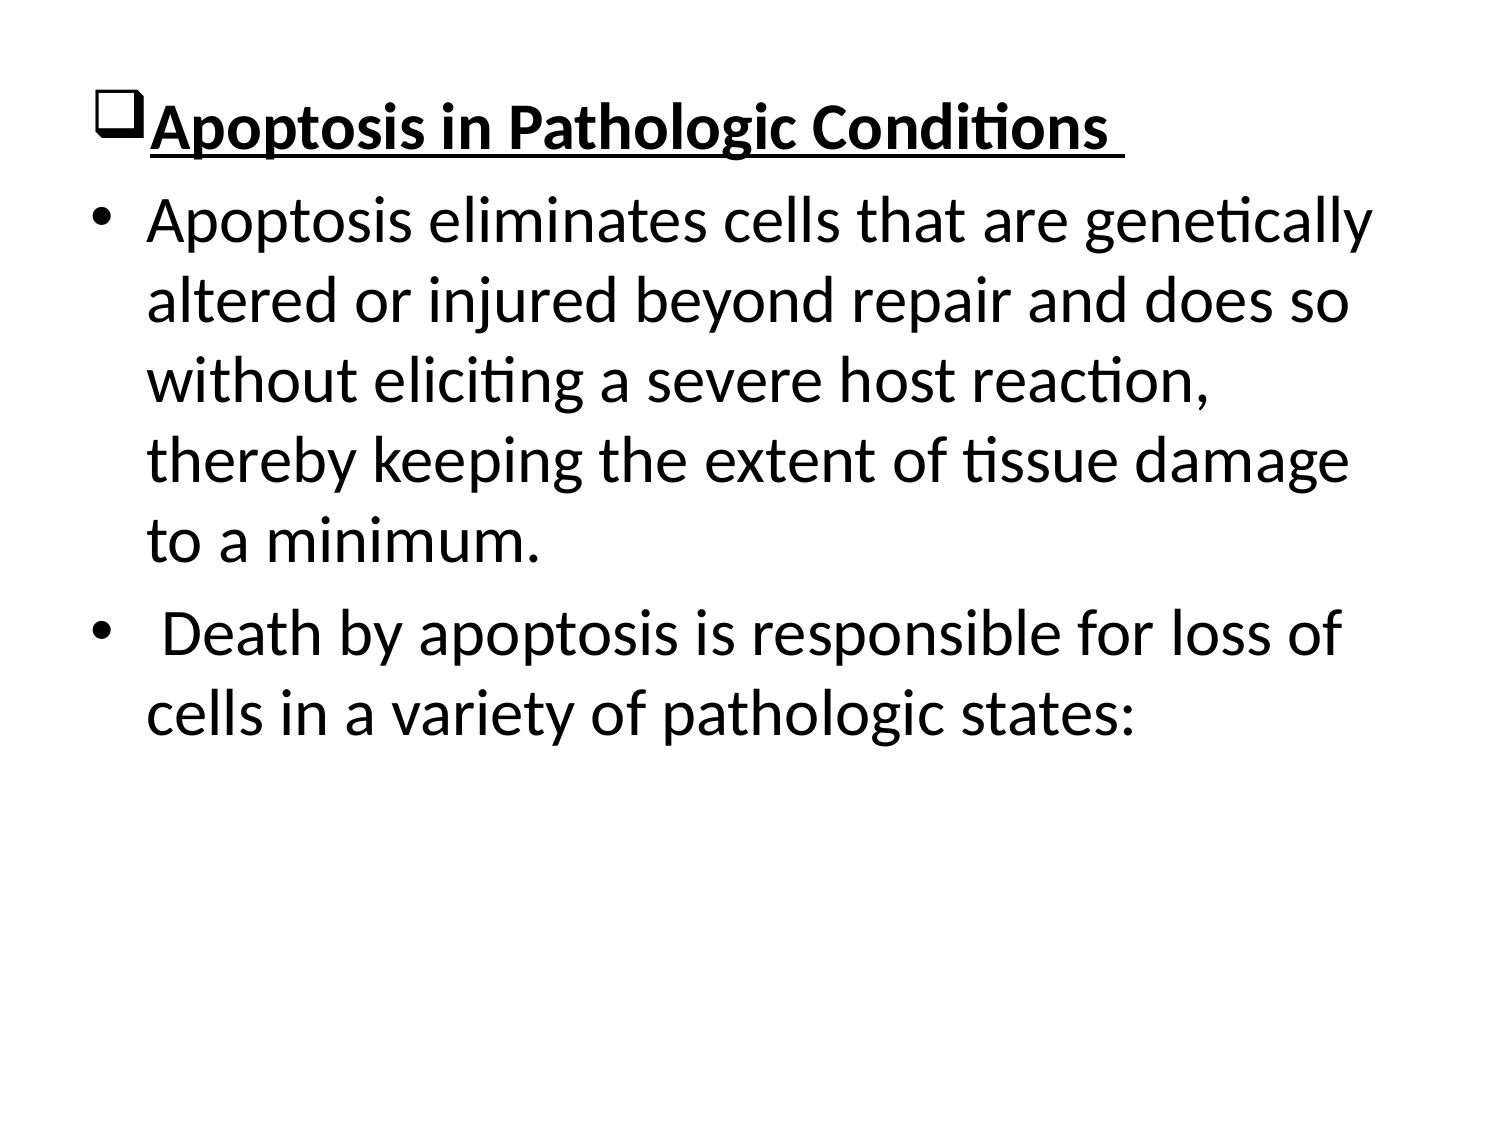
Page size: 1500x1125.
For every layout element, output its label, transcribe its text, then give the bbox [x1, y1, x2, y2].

list Apoptosis in Pathologic Conditions Apoptosis eliminates cells that are genetically altered or injured beyond repair and does so without eliciting a severe host reaction, thereby keeping the extent of tissue damage to a minimum. Death by apoptosis is responsible for loss of cells in a variety of pathologic states: [75, 75, 1425, 1005]
